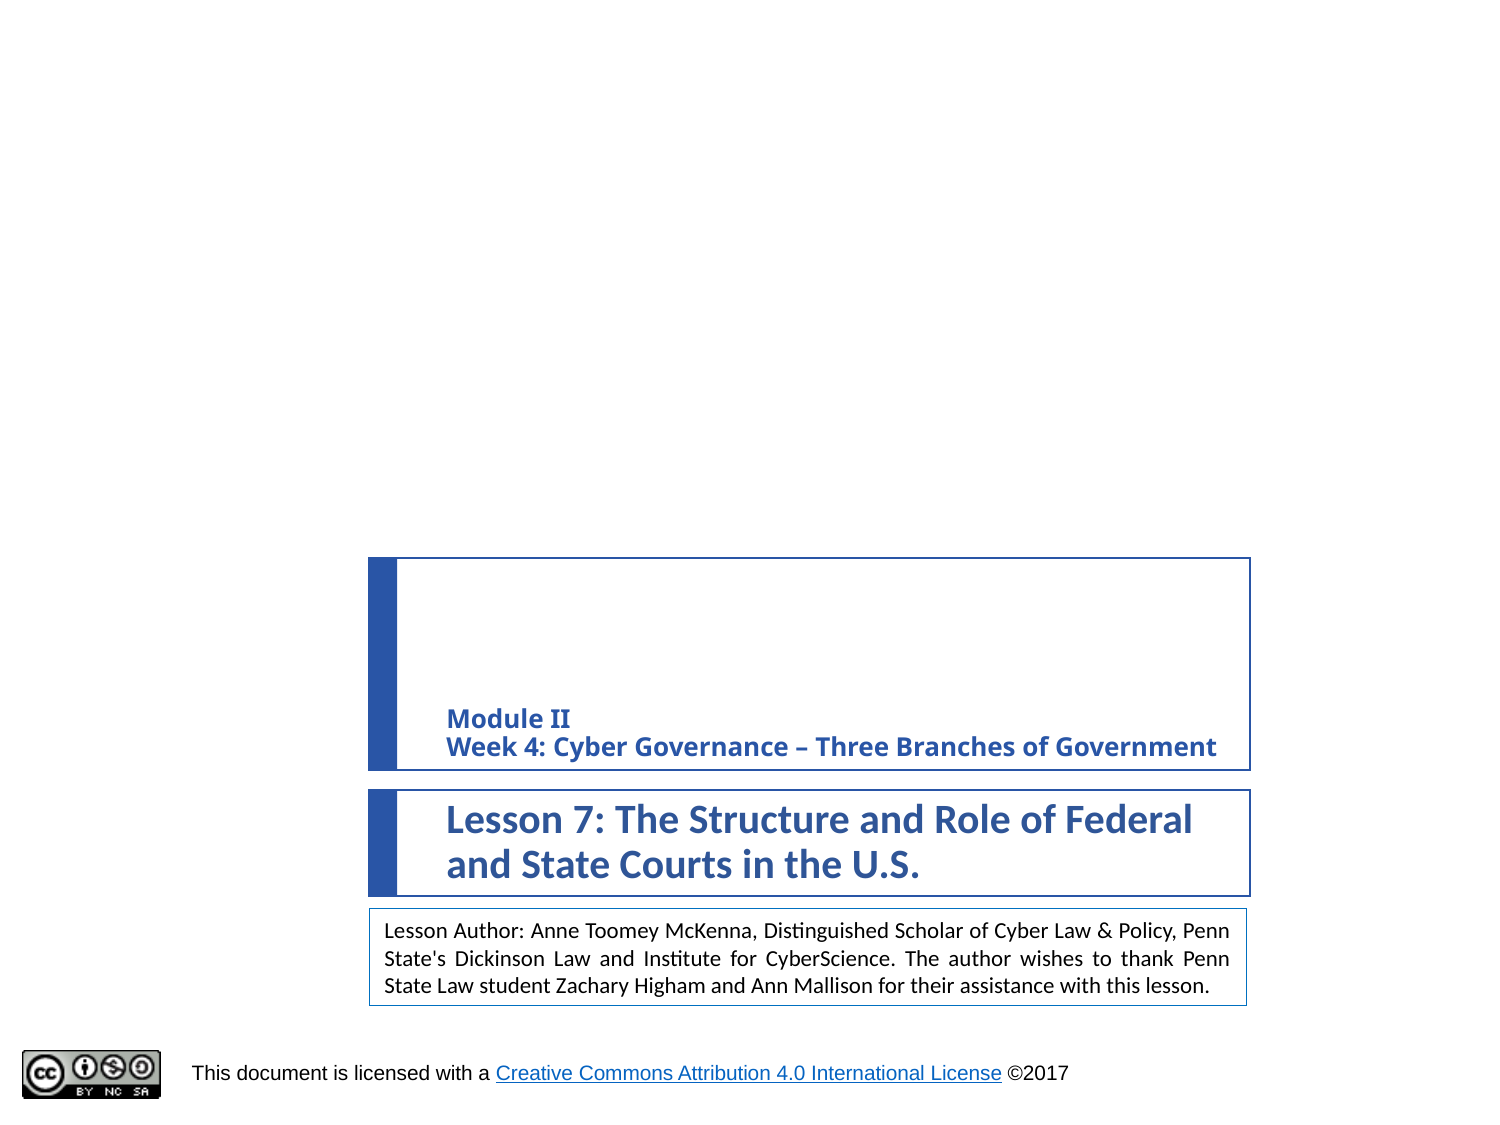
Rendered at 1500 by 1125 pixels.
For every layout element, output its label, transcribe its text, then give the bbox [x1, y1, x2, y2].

picture [22, 1050, 161, 1099]
title Module II Week 4: Cyber Governance – Three Branches of Government [431, 637, 1246, 771]
list Lesson 7: The Structure and Role of Federal and State Courts in the U.S. [431, 819, 1246, 866]
text_box Lesson Author: Anne Toomey McKenna, Distinguished Scholar of Cyber Law & Policy, Penn State's Dickinson Law and Institute for CyberScience. The author wishes to thank Penn State Law student Zachary Higham and Ann Mallison for their assistance with this lesson. [369, 908, 1247, 1006]
